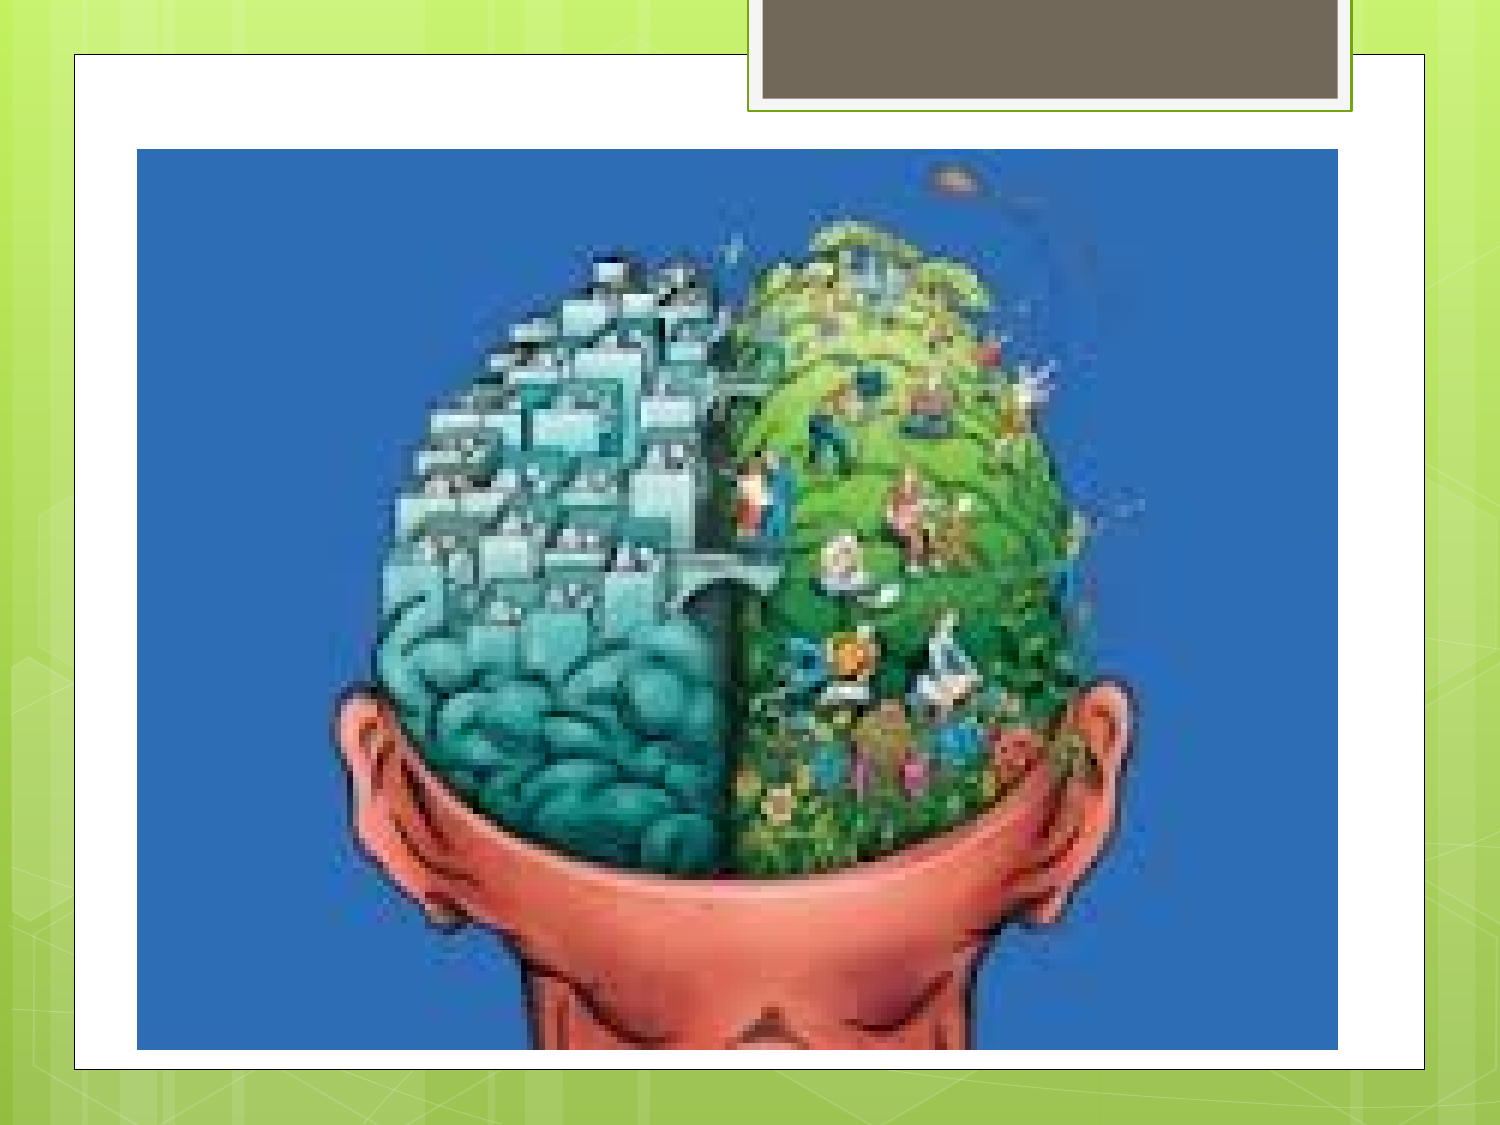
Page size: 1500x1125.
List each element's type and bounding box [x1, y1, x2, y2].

list [137, 149, 1338, 1051]
